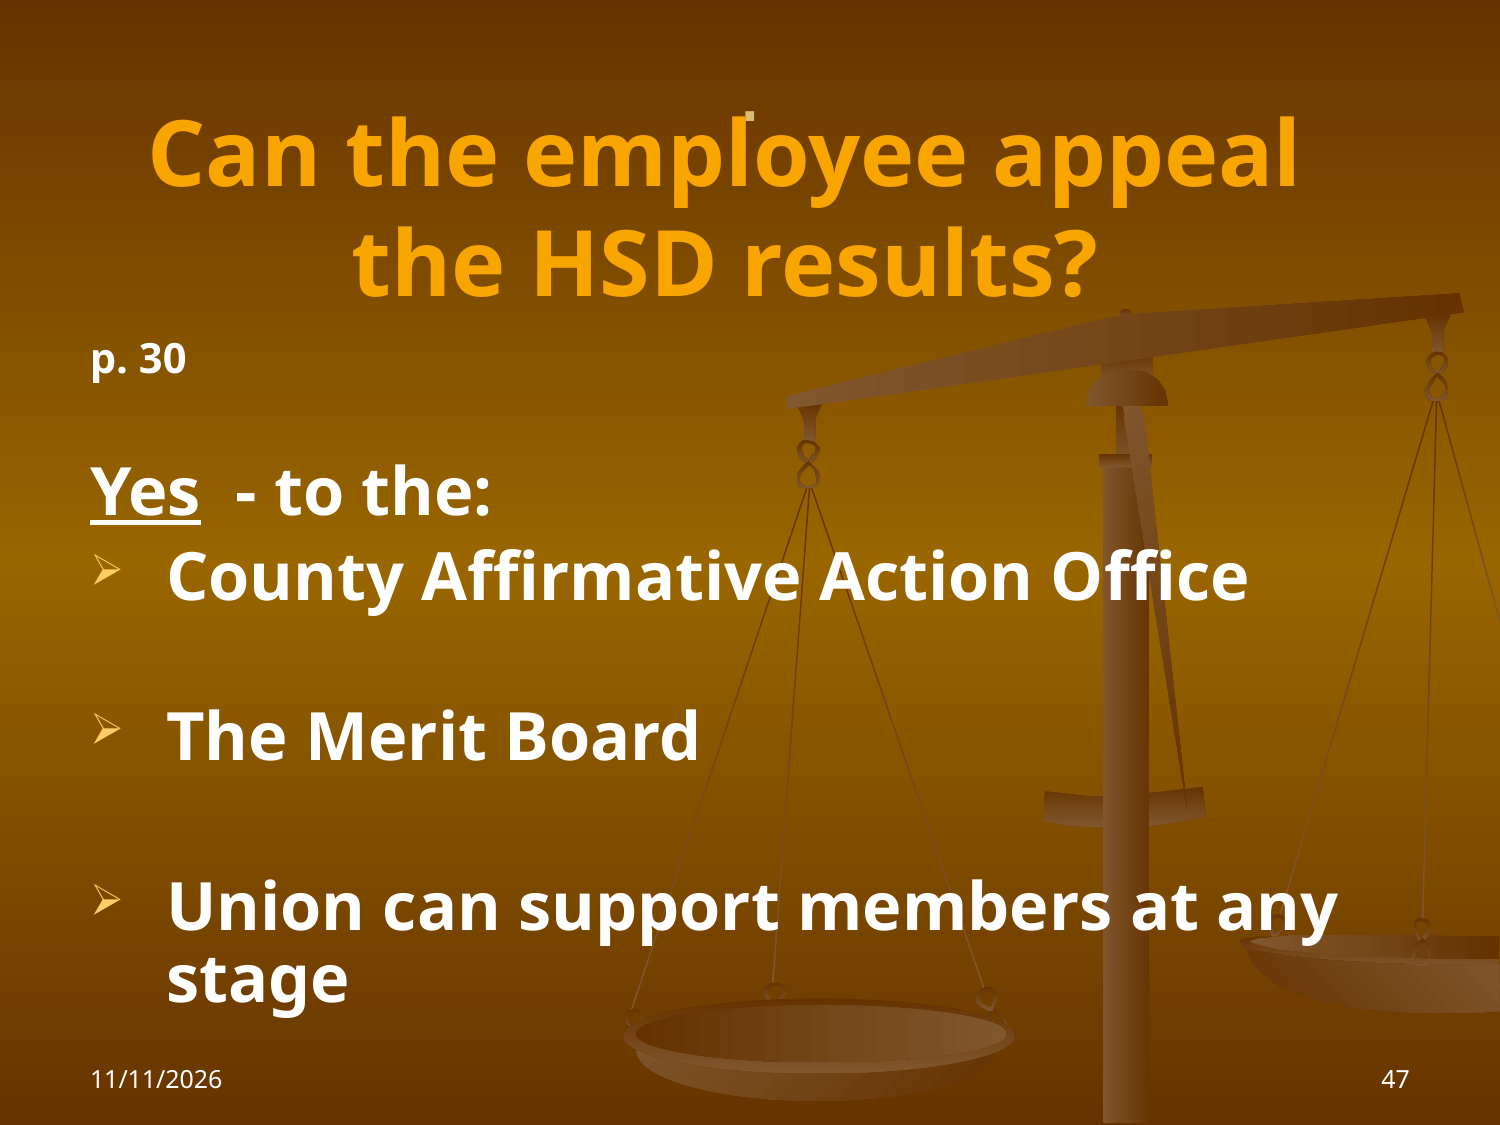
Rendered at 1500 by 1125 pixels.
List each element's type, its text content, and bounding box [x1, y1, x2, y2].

text_box p. 30 [74, 324, 213, 390]
title . [74, 45, 1426, 234]
text_box Can the employee appeal the HSD results? [124, 87, 1325, 323]
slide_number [74, 1069, 426, 1106]
slide_number 47 [1074, 1029, 1426, 1106]
list Yes - to the: County Affirmative Action Office The Merit Board Union can support members at any stage [74, 449, 1363, 1069]
